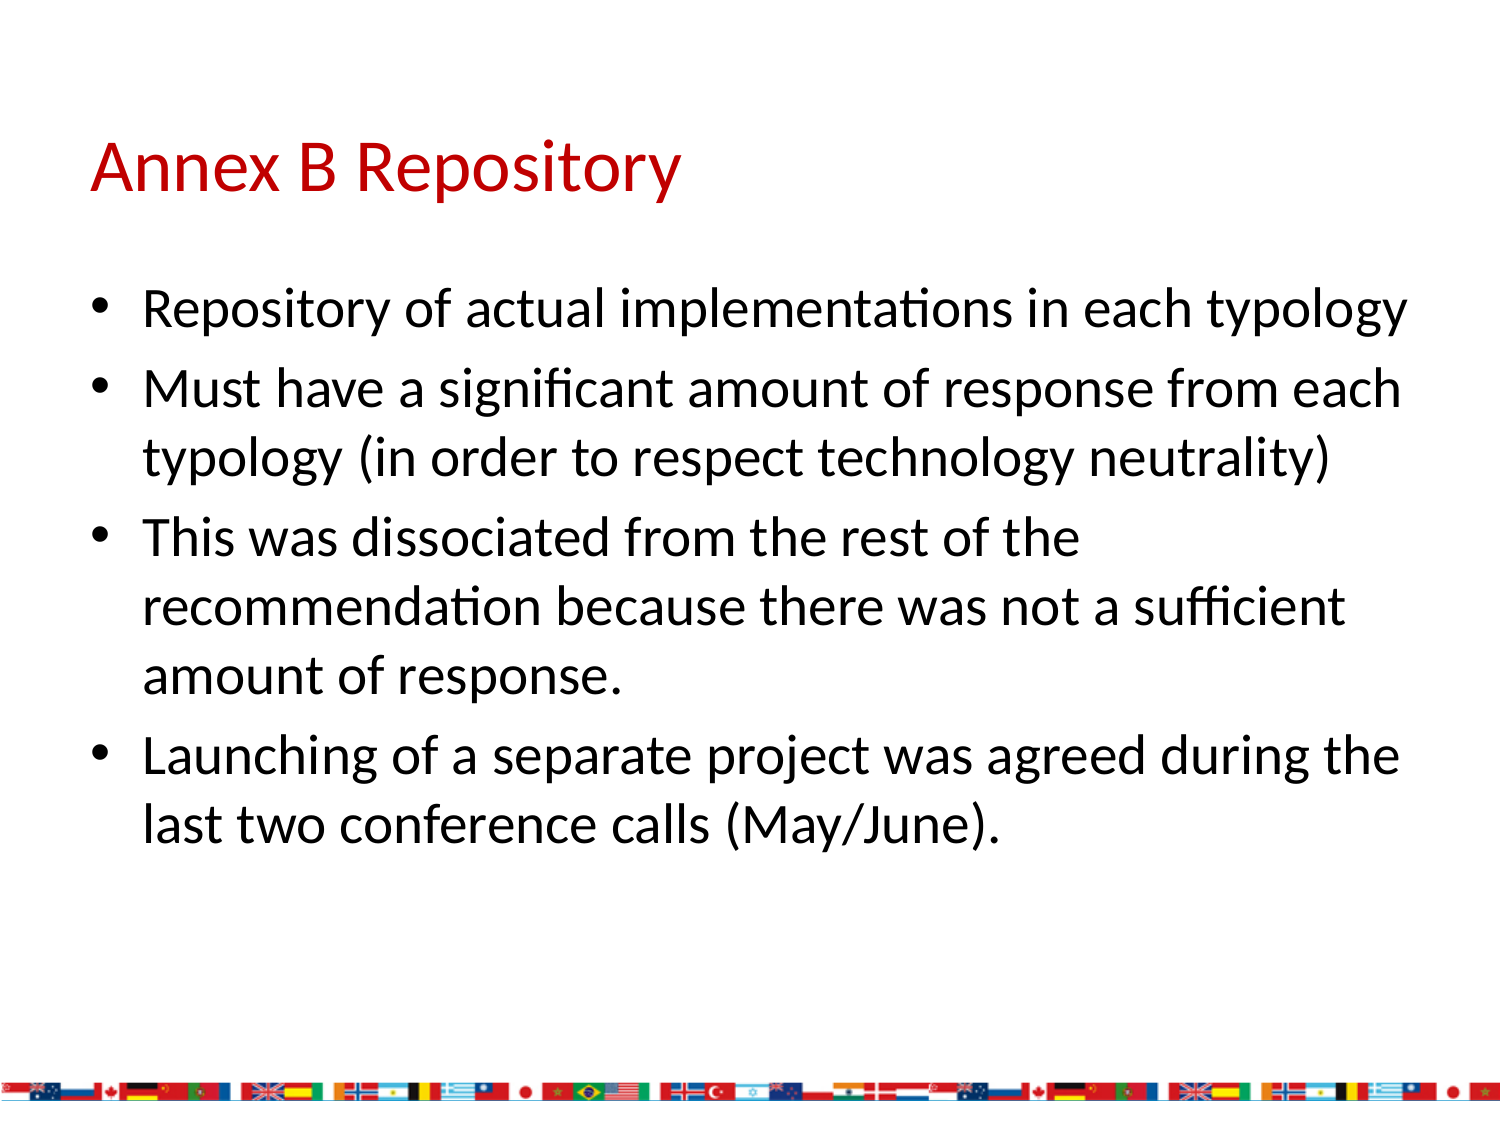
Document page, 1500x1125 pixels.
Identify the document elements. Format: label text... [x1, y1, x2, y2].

picture [1, 1082, 1500, 1101]
title Annex B Repository [74, 89, 1426, 233]
list Repository of actual implementations in each typology Must have a significant amount of response from each typology (in order to respect technology neutrality) This was dissociated from the rest of the recommendation because there was not a sufficient amount of response. Launching of a separate project was agreed during the last two conference calls (May/June). [74, 262, 1426, 1006]
